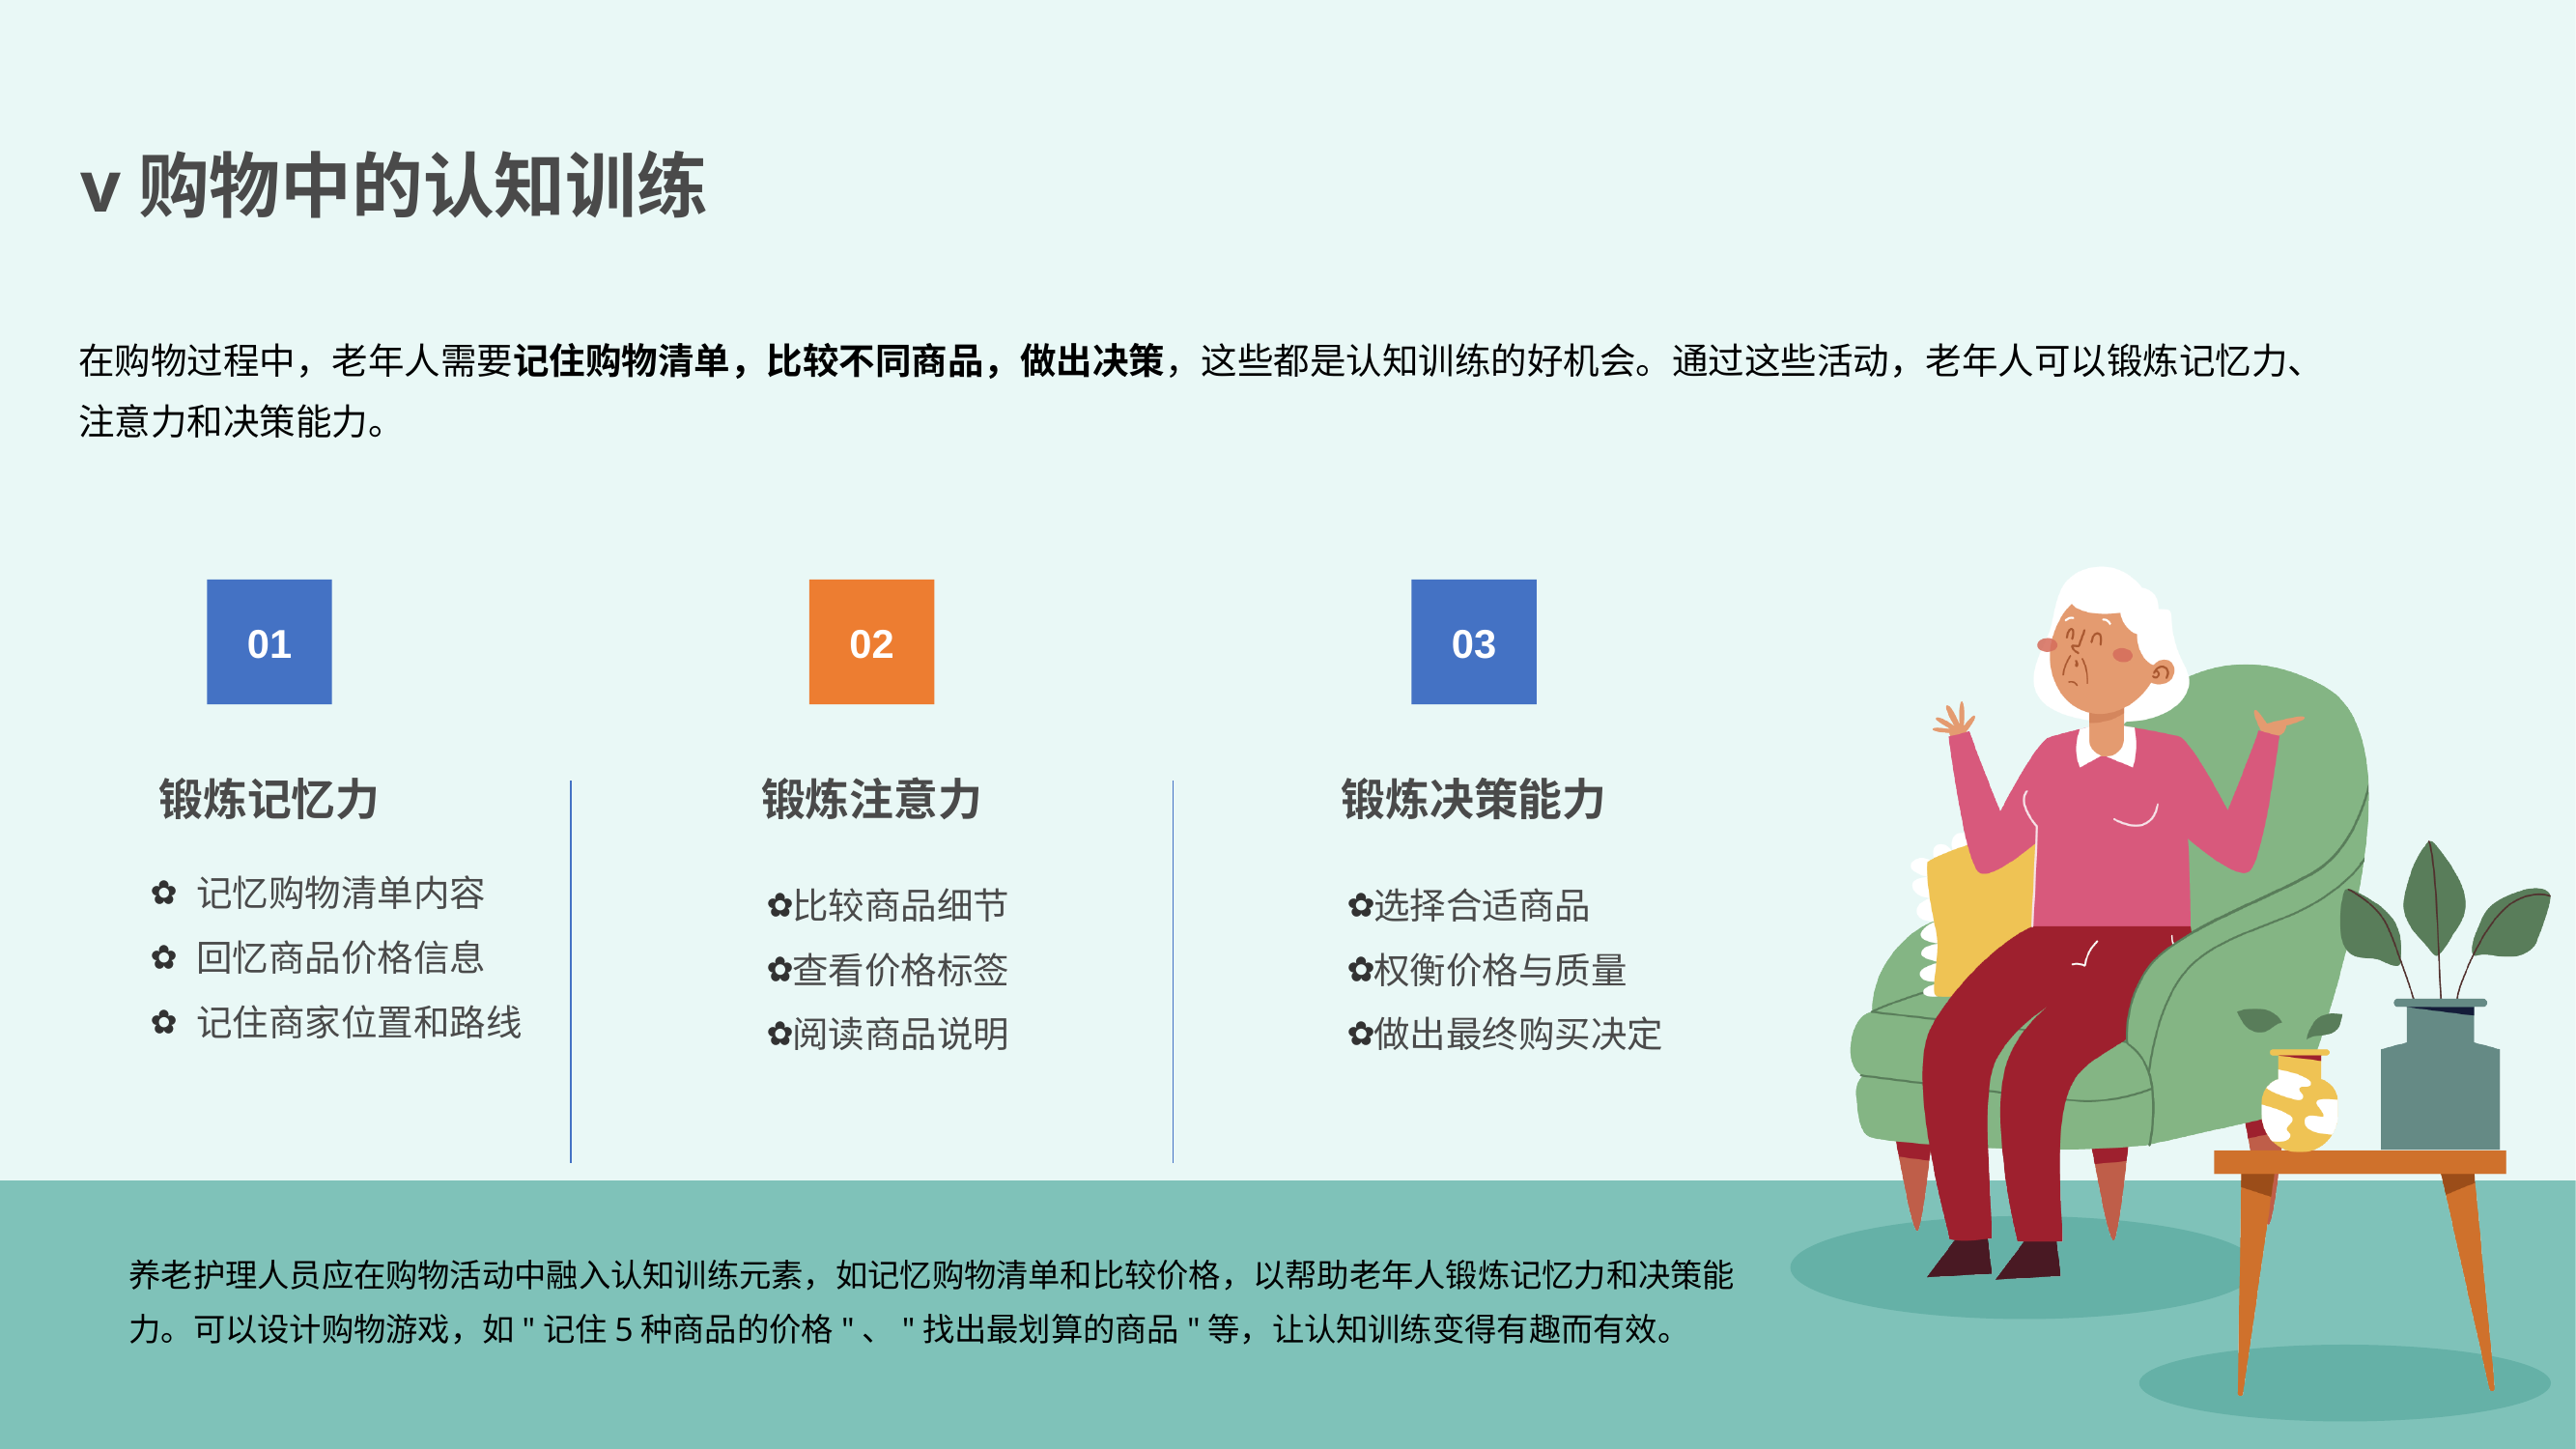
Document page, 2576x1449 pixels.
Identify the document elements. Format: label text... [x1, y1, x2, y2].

text_box 记住商家位置和路线 [151, 990, 534, 1039]
picture [1347, 955, 1374, 982]
text_box 阅读商品说明 [767, 1003, 1056, 1051]
picture [767, 1020, 793, 1046]
text_box 锻炼注意力 [650, 761, 1093, 825]
text_box 养老护理人员应在购物活动中融入认知训练元素，如记忆购物清单和比较价格，以帮助老年人锻炼记忆力和决策能力。可以设计购物游戏，如"记住5种商品的价格"、"找出最划算的商品"等，让认知训练变得有趣而有效。 [114, 1232, 1752, 1355]
picture [151, 879, 177, 905]
picture [767, 955, 793, 982]
text_box 记忆购物清单内容 [151, 862, 540, 911]
picture [151, 1009, 177, 1035]
picture [151, 944, 177, 970]
picture [1850, 566, 2551, 1396]
text_box v购物中的认知训练 [66, 143, 1355, 236]
text_box 权衡价格与质量 [1347, 938, 1695, 987]
text_box 01 [206, 579, 333, 705]
text_box 查看价格标签 [767, 938, 1057, 987]
text_box 03 [1410, 579, 1538, 705]
text_box 做出最终购买决定 [1347, 1003, 1695, 1051]
picture [1347, 892, 1374, 918]
text_box 选择合适商品 [1347, 873, 1695, 923]
picture [767, 892, 793, 918]
text_box 回忆商品价格信息 [151, 925, 540, 975]
text_box 02 [808, 579, 935, 705]
text_box 比较商品细节 [767, 873, 1090, 923]
text_box 锻炼决策能力 [1253, 761, 1695, 825]
picture [1347, 1020, 1374, 1046]
text_box 锻炼记忆力 [48, 761, 491, 825]
text_box 在购物过程中，老年人需要记住购物清单，比较不同商品，做出决策，这些都是认知训练的好机会。通过这些活动，老年人可以锻炼记忆力、注意力和决策能力。 [78, 282, 2333, 481]
